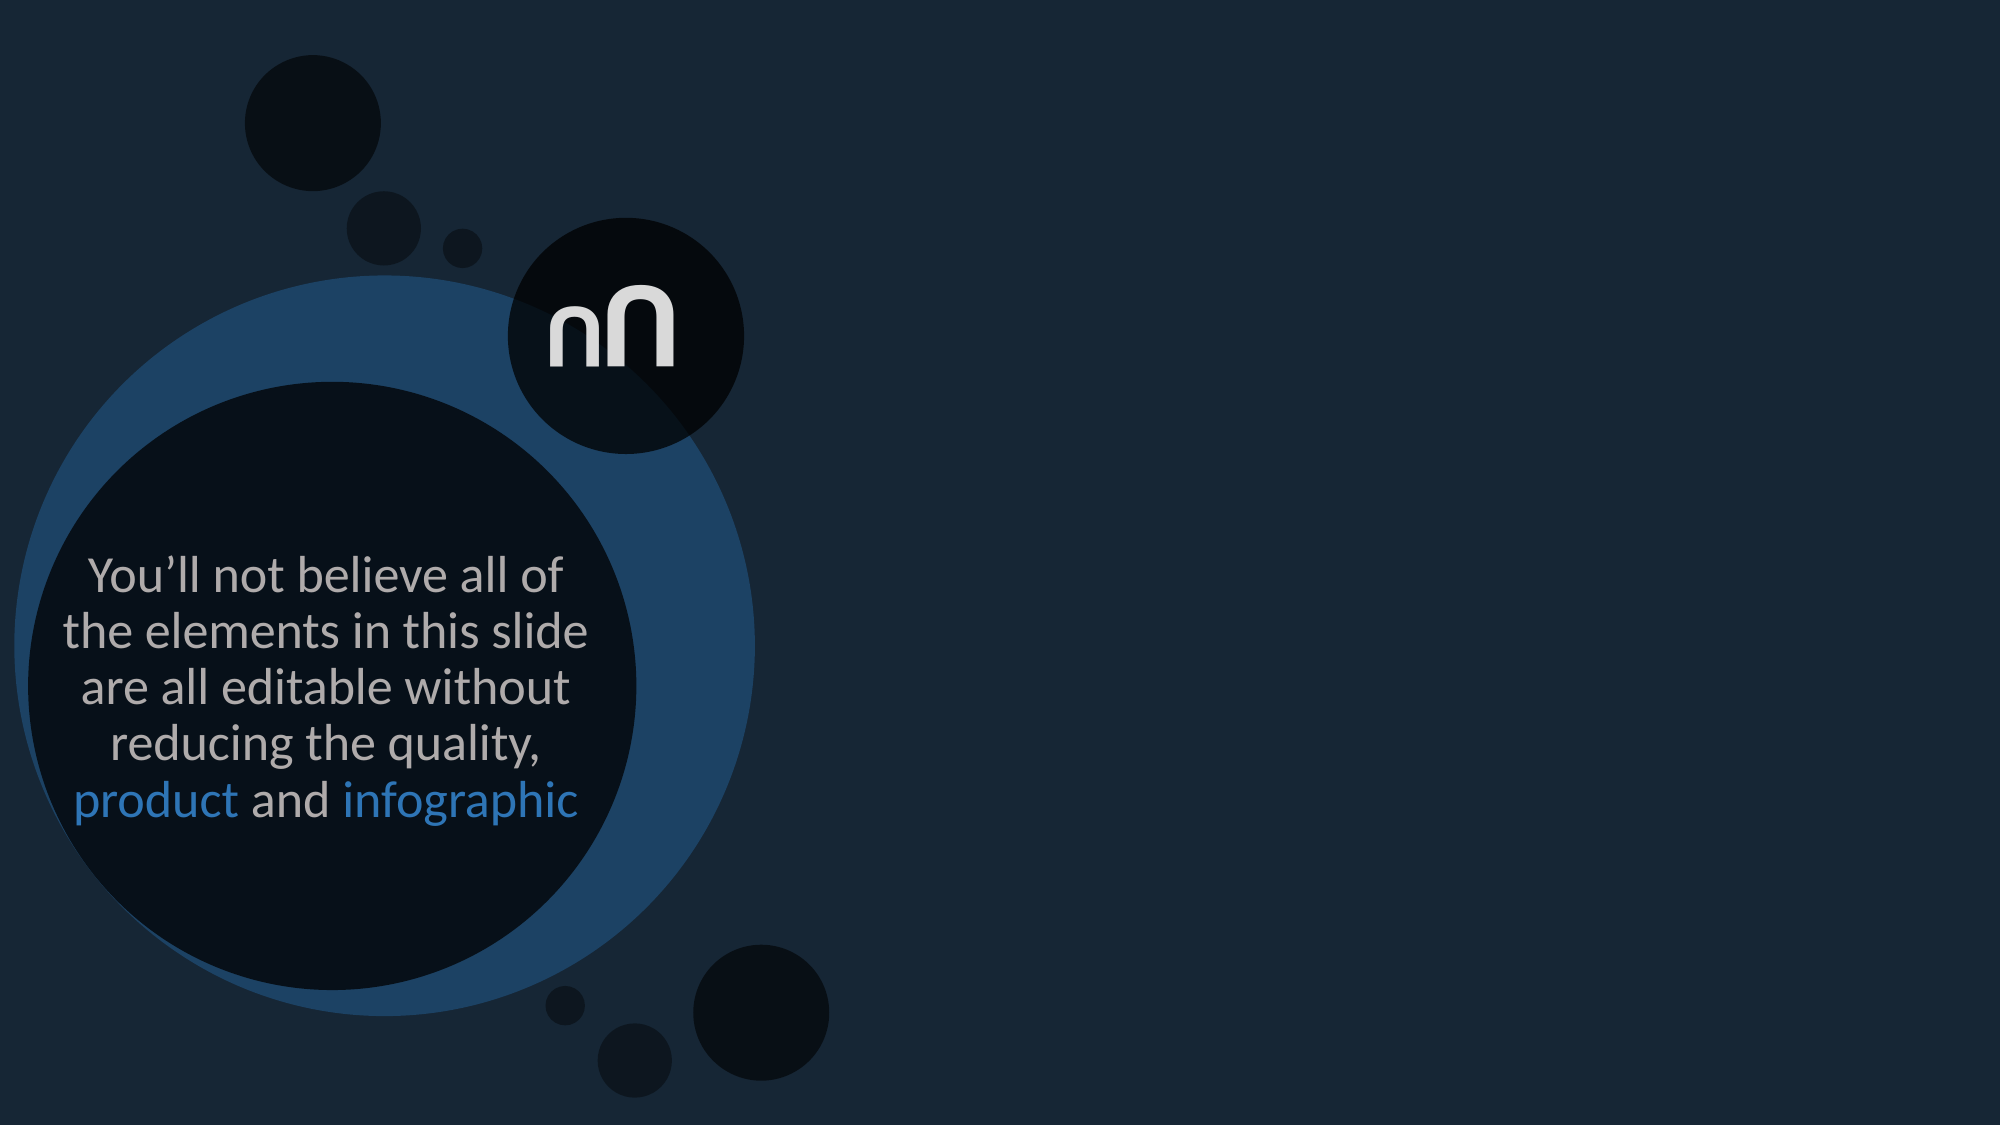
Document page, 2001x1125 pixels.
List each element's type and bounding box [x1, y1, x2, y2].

text_box [0, 0, 2000, 1125]
text_box [582, 254, 699, 406]
